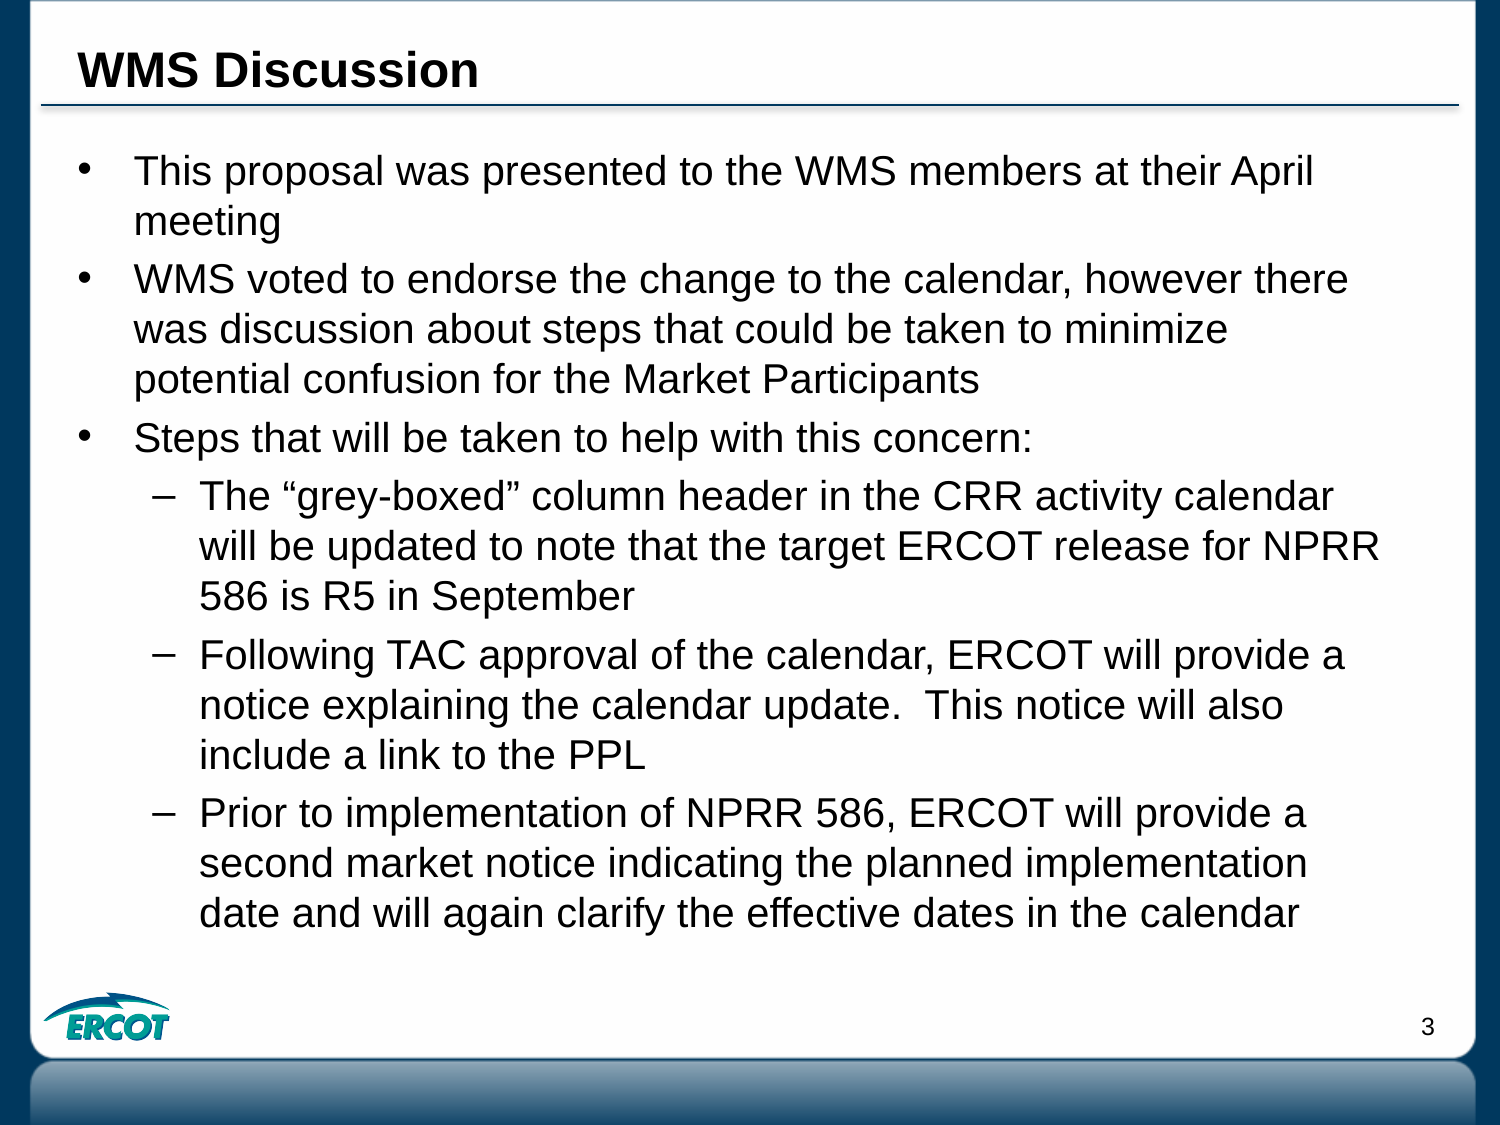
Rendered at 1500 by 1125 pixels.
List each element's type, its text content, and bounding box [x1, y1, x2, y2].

list This proposal was presented to the WMS members at their April meeting WMS voted to endorse the change to the calendar, however there was discussion about steps that could be taken to minimize potential confusion for the Market Participants Steps that will be taken to help with this concern: The “grey-boxed” column header in the CRR activity calendar will be updated to note that the target ERCOT release for NPRR 586 is R5 in September Following TAC approval of the calendar, ERCOT will provide a notice explaining the calendar update. This notice will also include a link to the PPL Prior to implementation of NPRR 586, ERCOT will provide a second market notice indicating the planned implementation date and will again clarify the effective dates in the calendar [62, 135, 1413, 976]
title WMS Discussion [62, 29, 1450, 106]
picture [0, 0, 1500, 1125]
